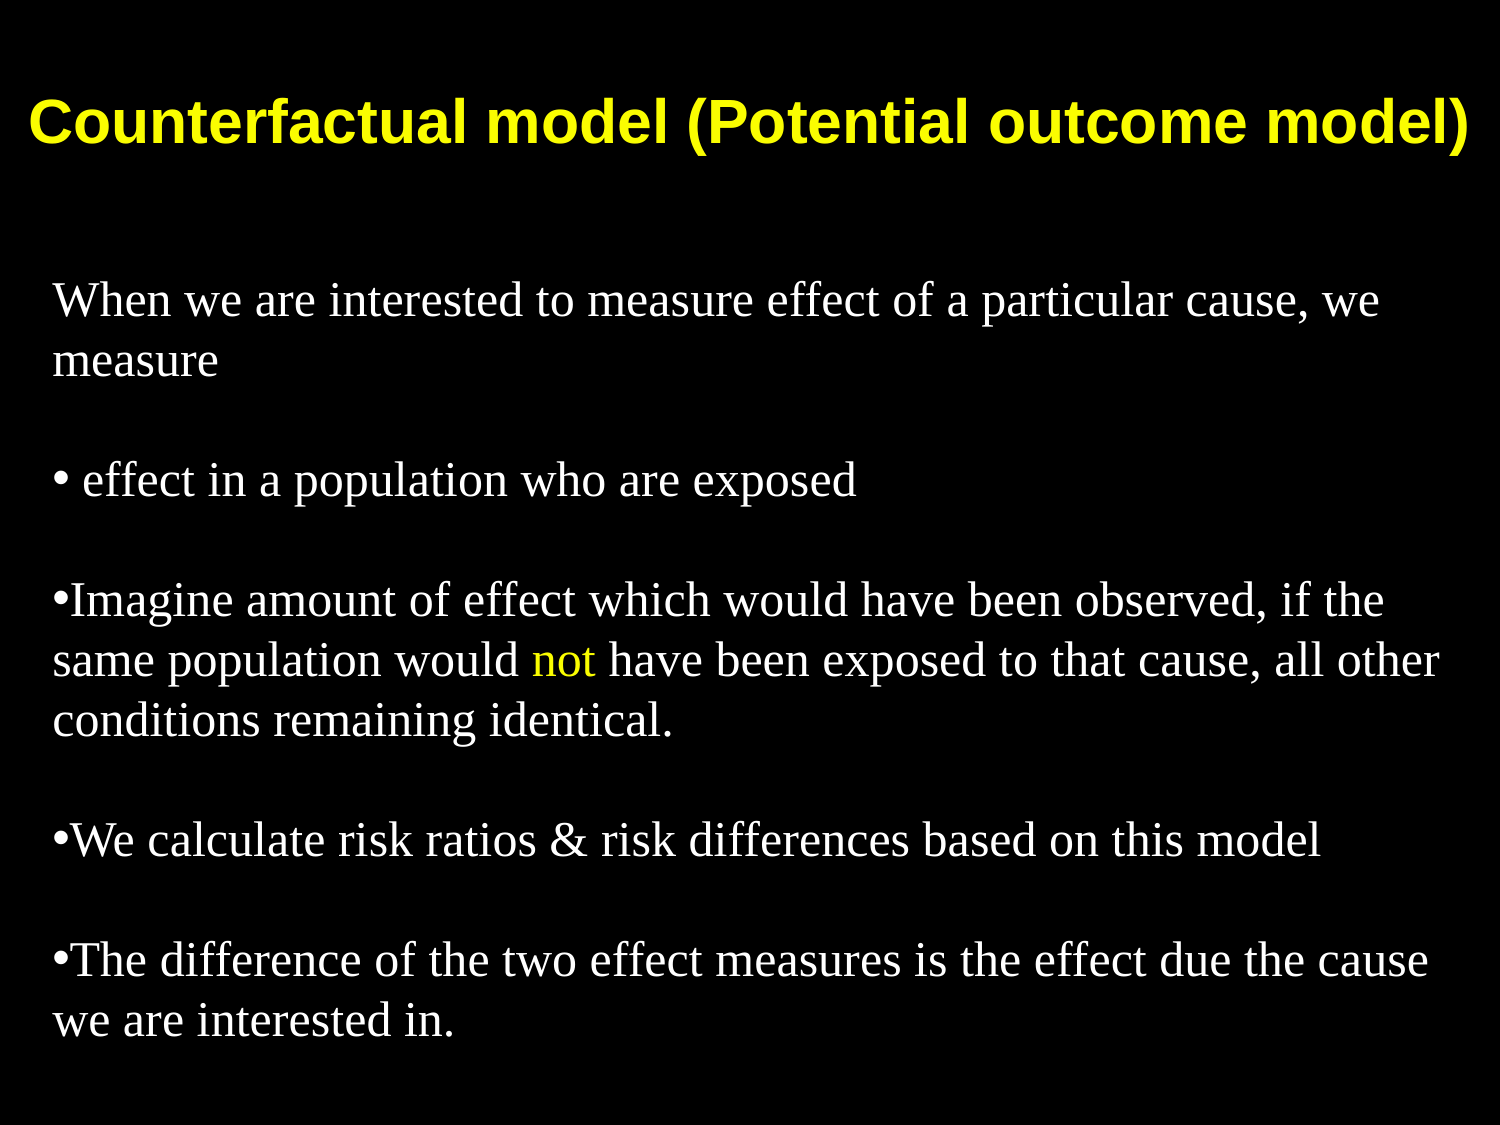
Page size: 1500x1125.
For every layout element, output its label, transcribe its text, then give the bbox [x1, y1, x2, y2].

text_box When we are interested to measure effect of a particular cause, we measure effect in a population who are exposed Imagine amount of effect which would have been observed, if the same population would not have been exposed to that cause, all other conditions remaining identical. We calculate risk ratios & risk differences based on this model The difference of the two effect measures is the effect due the cause we are interested in. [37, 259, 1463, 1125]
title Counterfactual model (Potential outcome model) [0, 24, 1500, 213]
